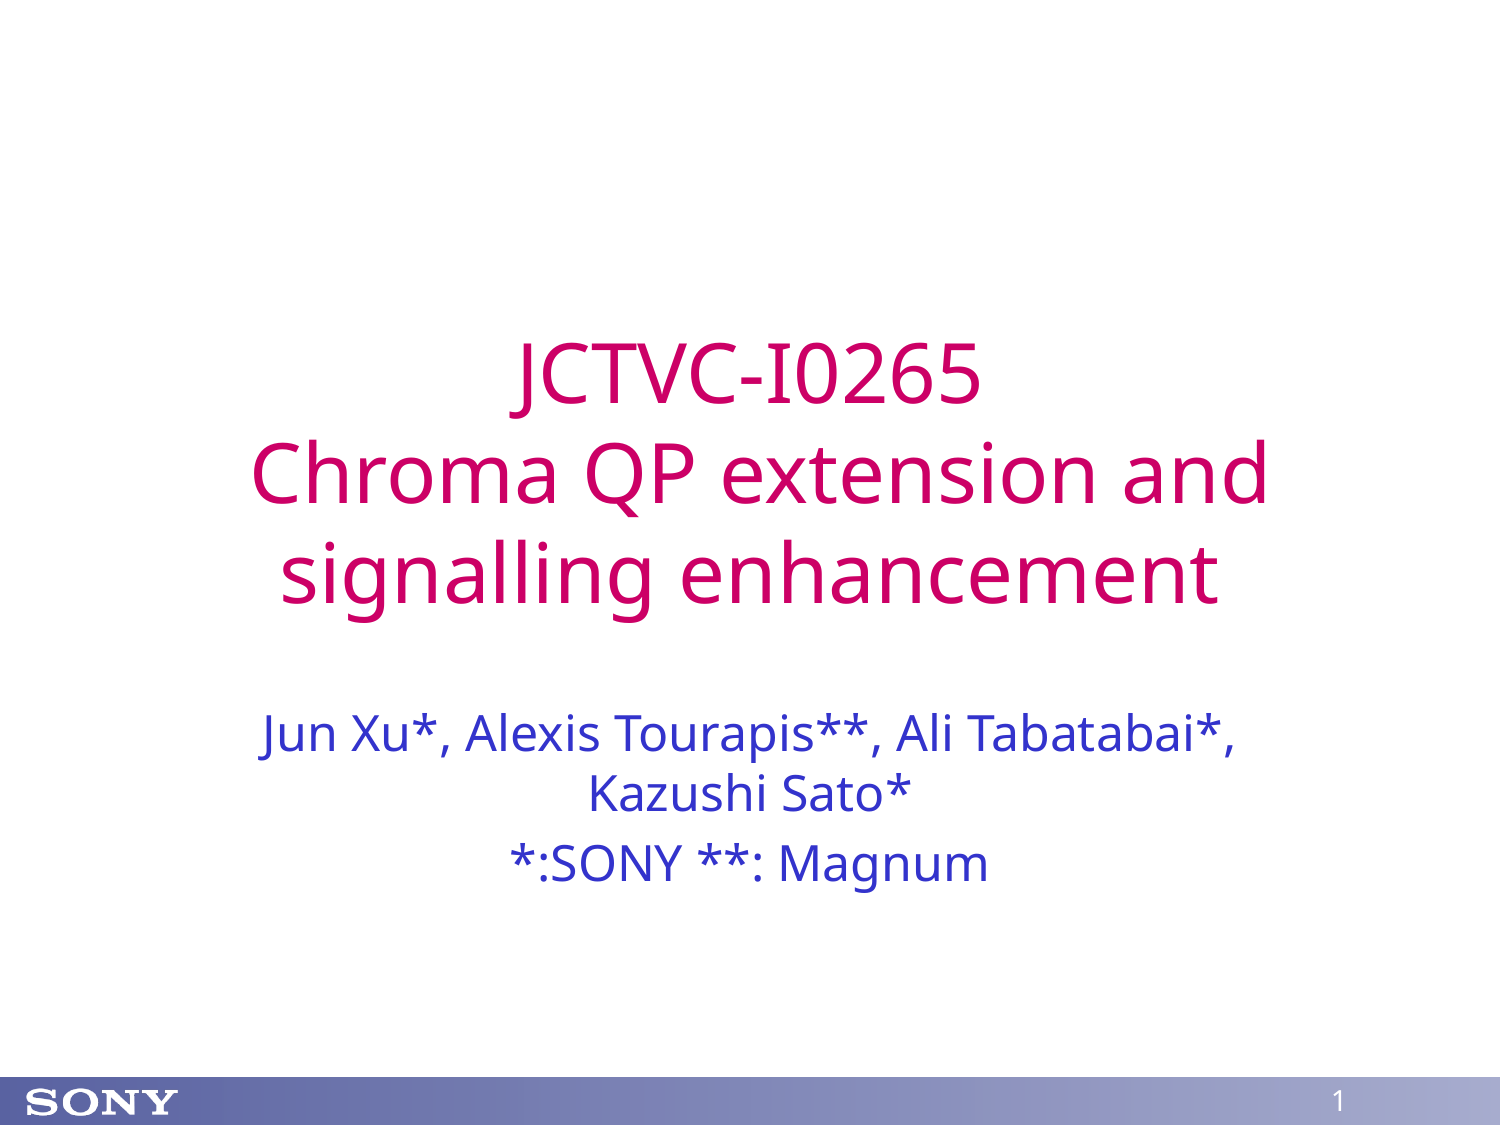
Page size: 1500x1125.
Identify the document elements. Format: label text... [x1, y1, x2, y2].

slide_number 1 [1049, 1074, 1363, 1125]
subtitle Jun Xu*, Alexis Tourapis**, Ali Tabatabai*, Kazushi Sato* *:SONY **: Magnum [168, 693, 1332, 982]
title JCTVC-I0265 Chroma QP extension and signalling enhancement [112, 310, 1388, 630]
picture [26, 1088, 178, 1116]
